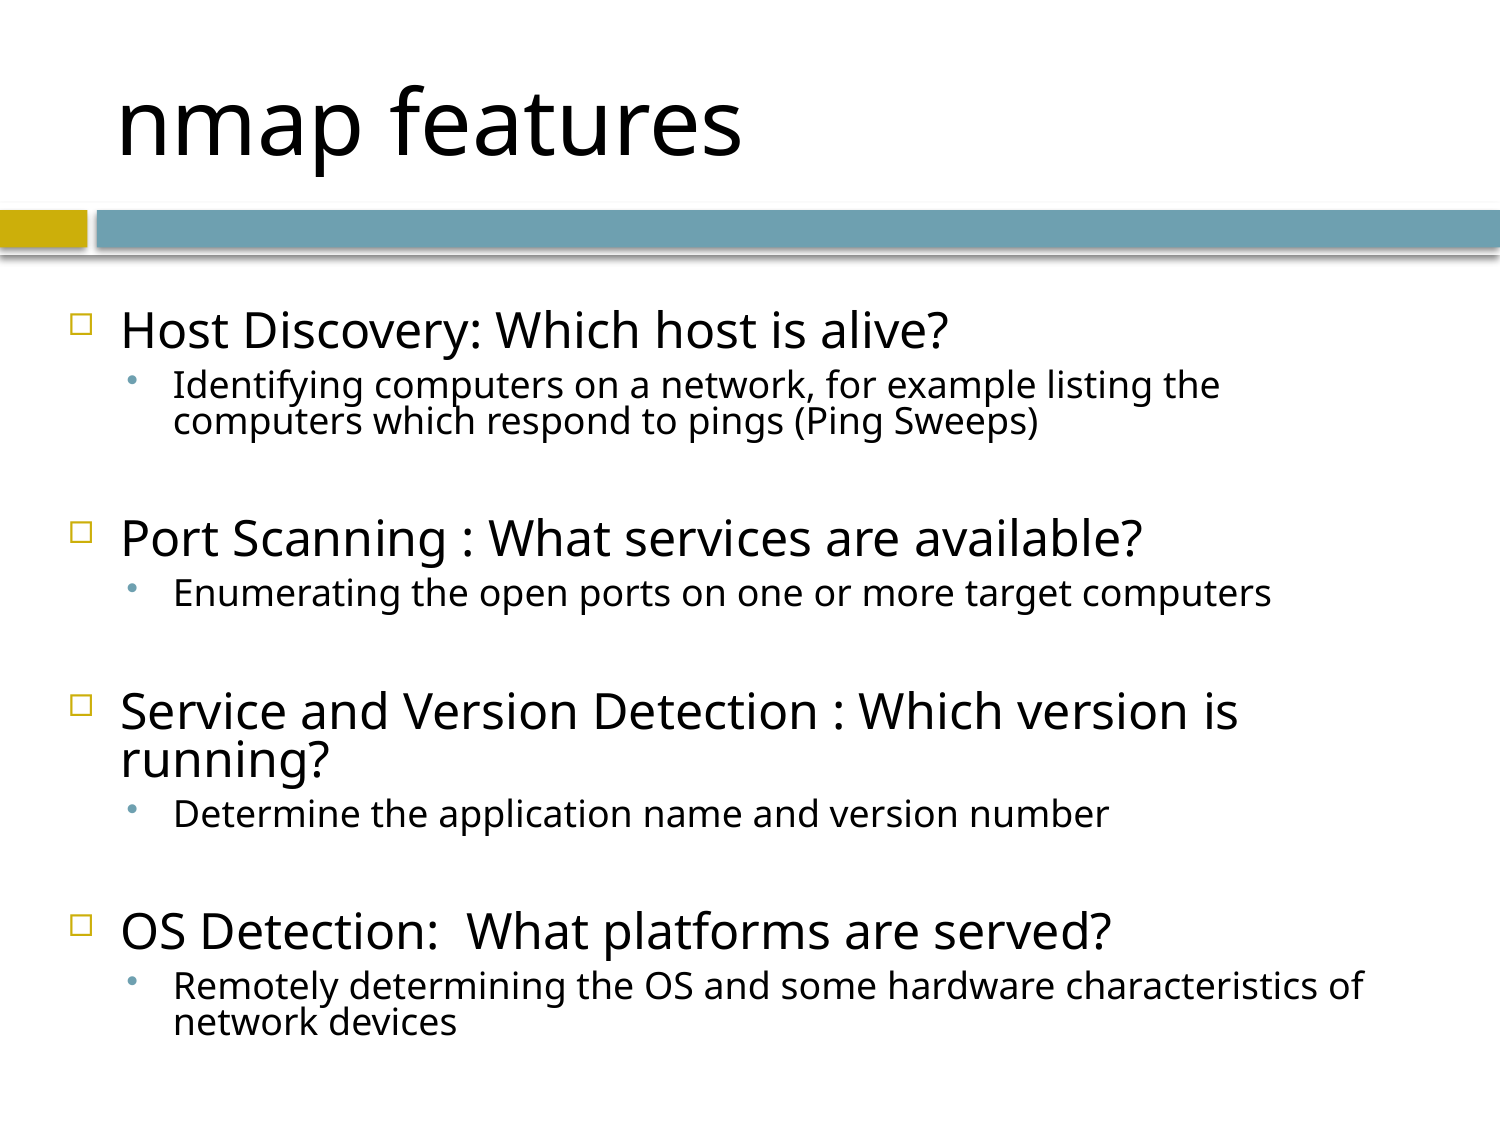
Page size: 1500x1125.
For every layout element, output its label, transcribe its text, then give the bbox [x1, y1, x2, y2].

title nmap features [100, 37, 1438, 200]
list Host Discovery: Which host is alive? Identifying computers on a network, for example listing the computers which respond to pings (Ping Sweeps) Port Scanning : What services are available? Enumerating the open ports on one or more target computers Service and Version Detection : Which version is running? Determine the application name and version number OS Detection: What platforms are served? Remotely determining the OS and some hardware characteristics of network devices [53, 302, 1416, 1032]
